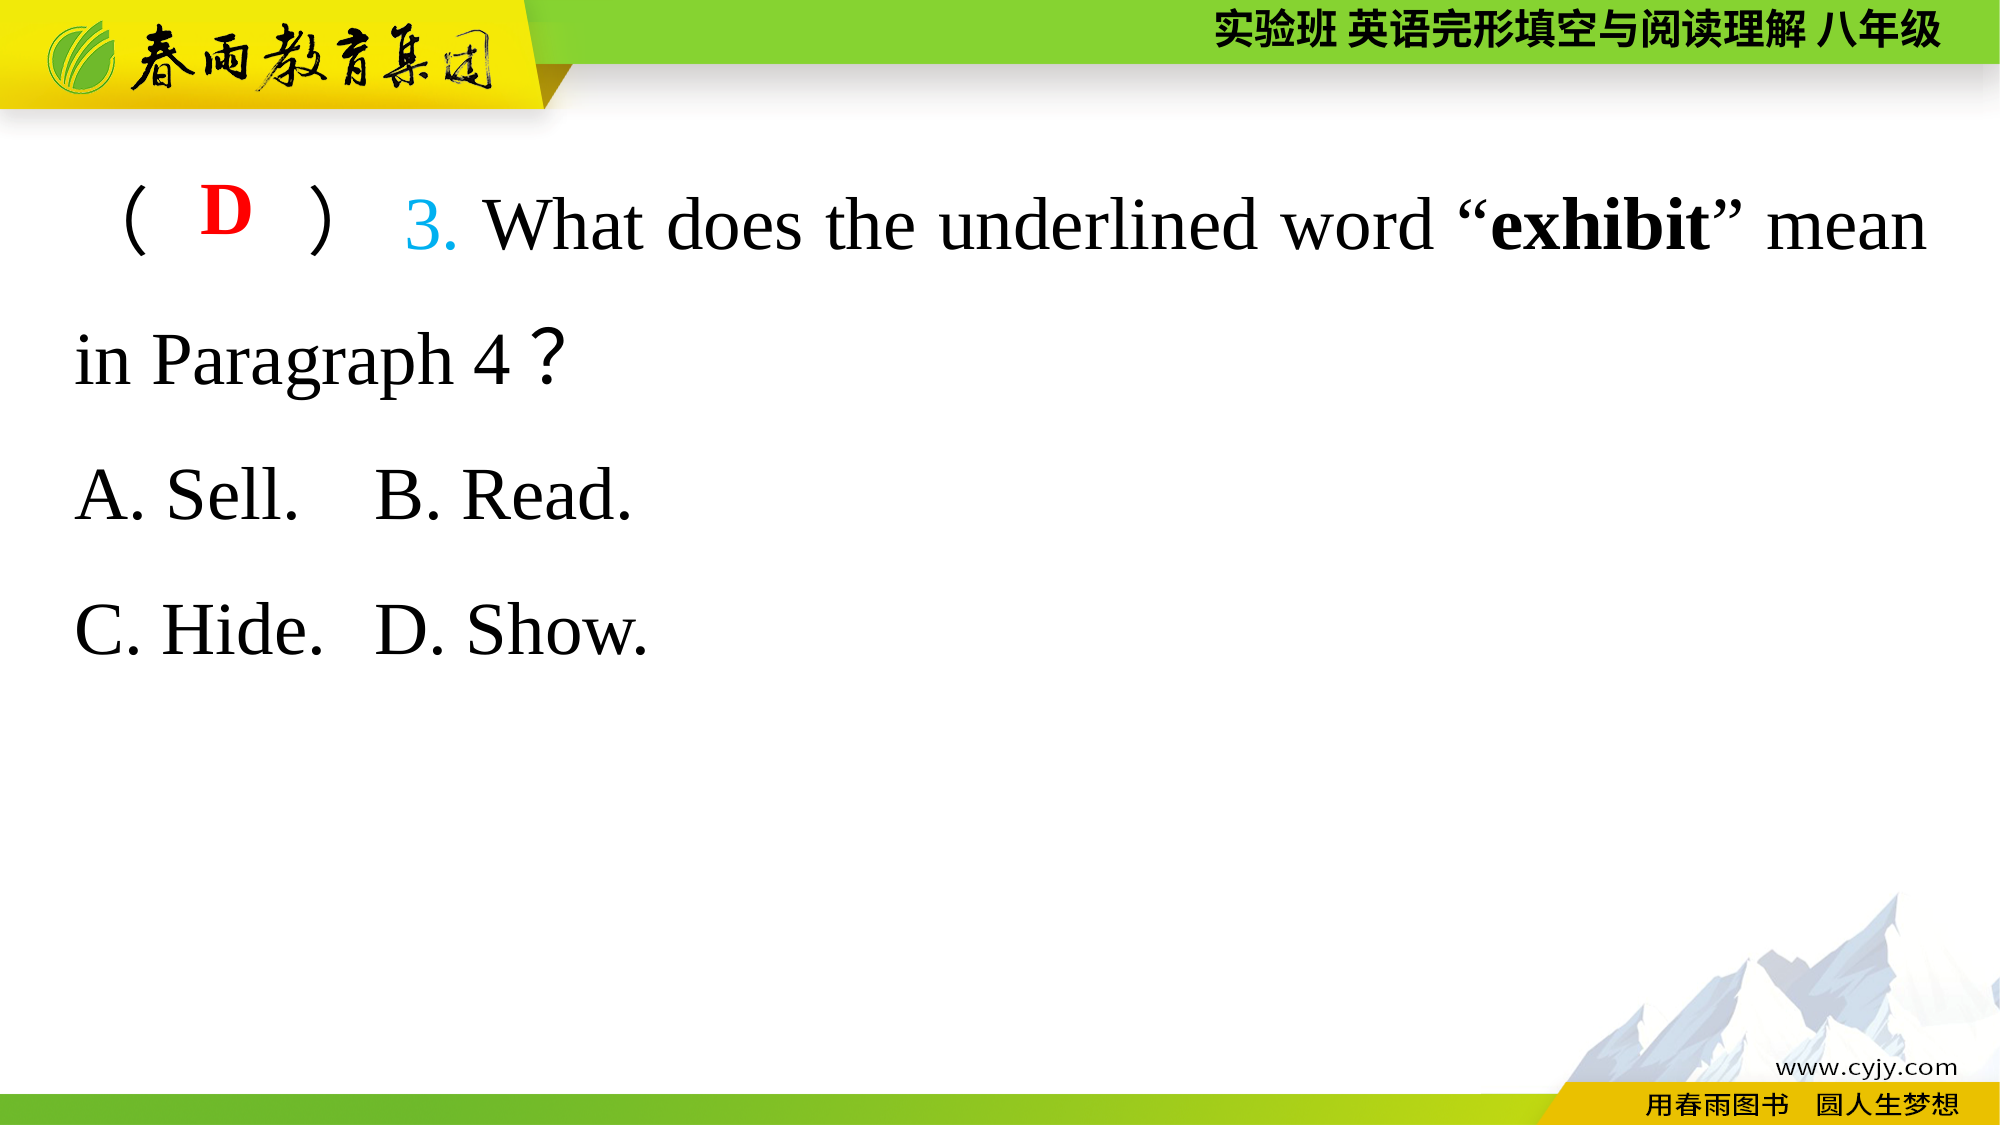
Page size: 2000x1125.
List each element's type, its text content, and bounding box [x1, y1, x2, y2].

list （ ）3. What does the underlined word “exhibit” mean in Paragraph 4？ A. Sell. B. Read. C. Hide. D. Show. [59, 122, 1944, 683]
text_box D [185, 151, 270, 257]
picture [0, 0, 2000, 1125]
